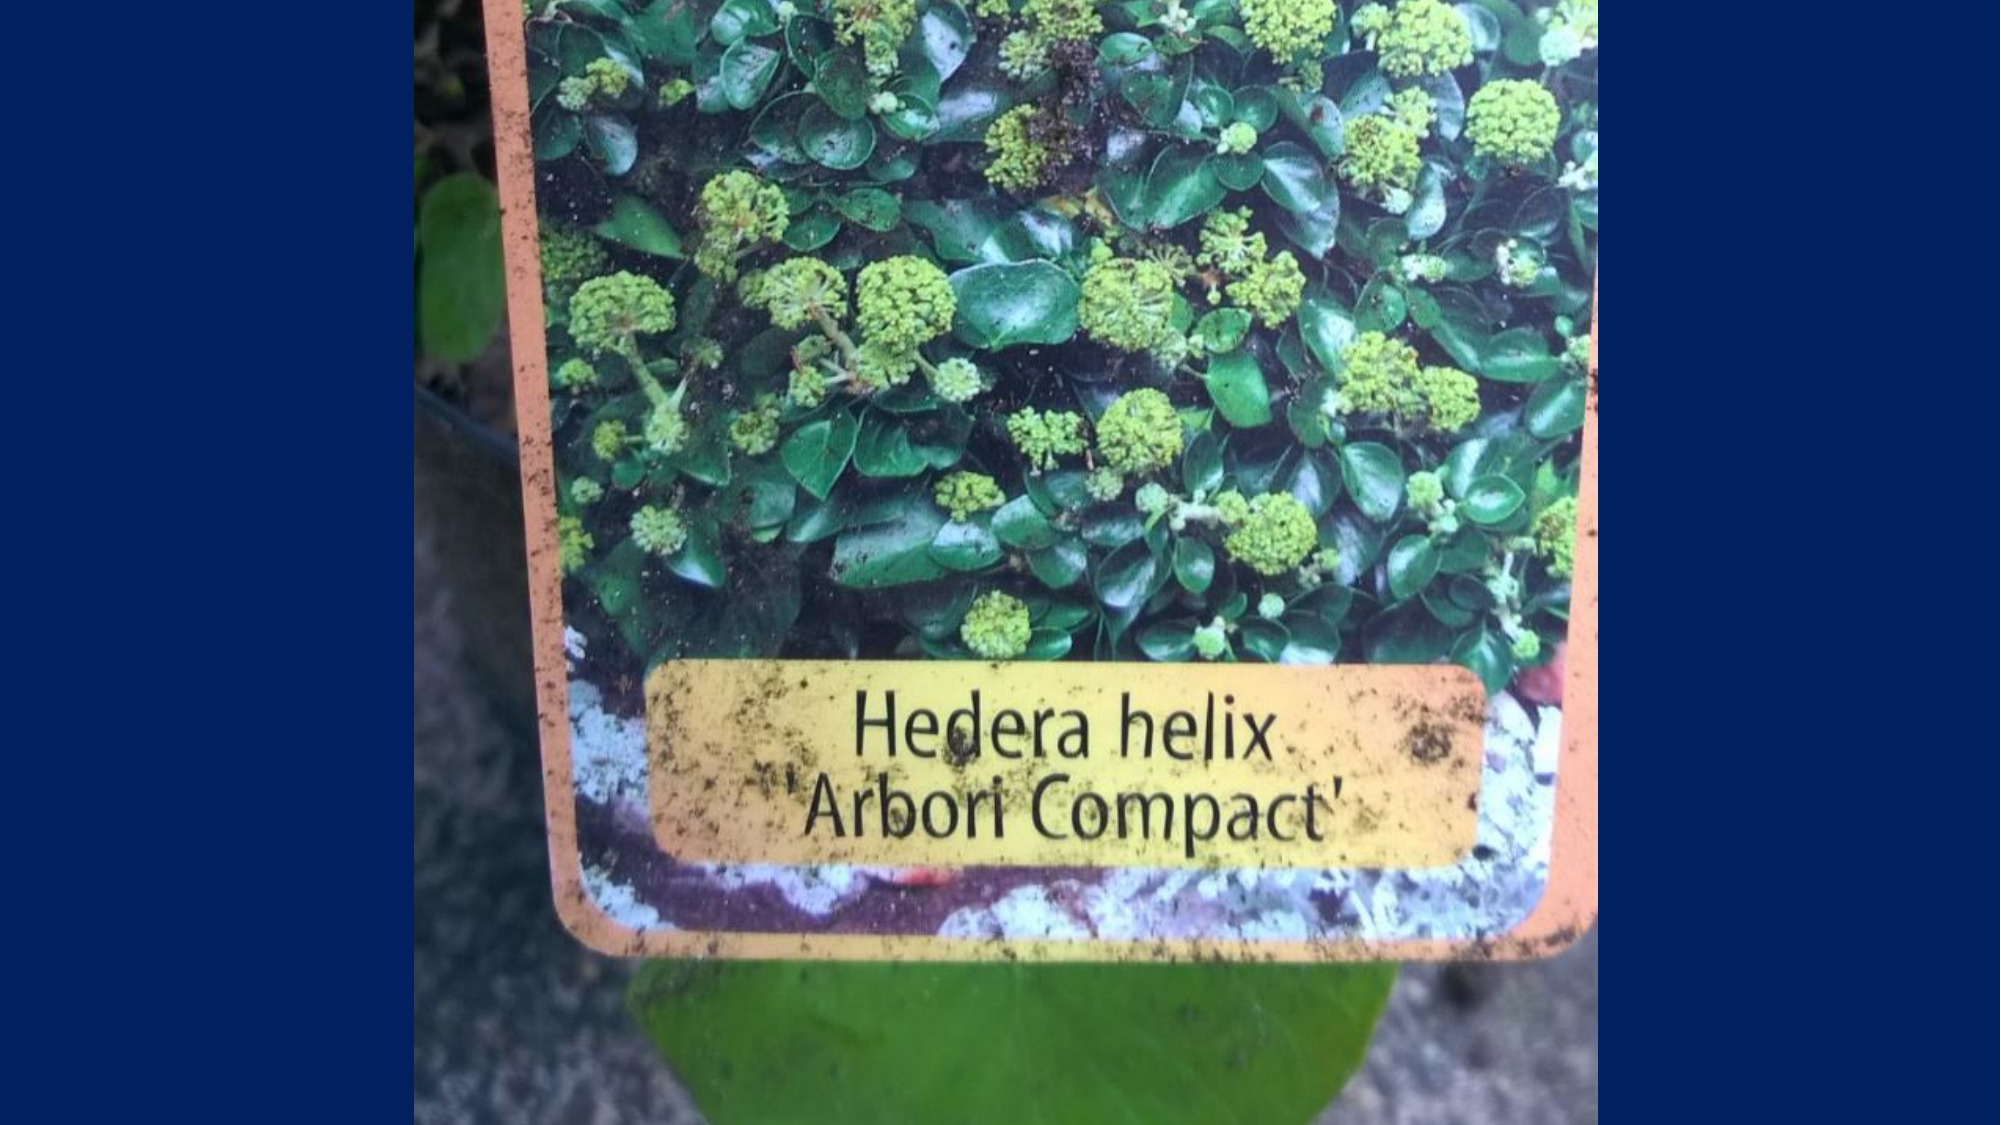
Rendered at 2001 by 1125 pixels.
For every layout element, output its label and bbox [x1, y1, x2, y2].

picture [414, 0, 1598, 1125]
